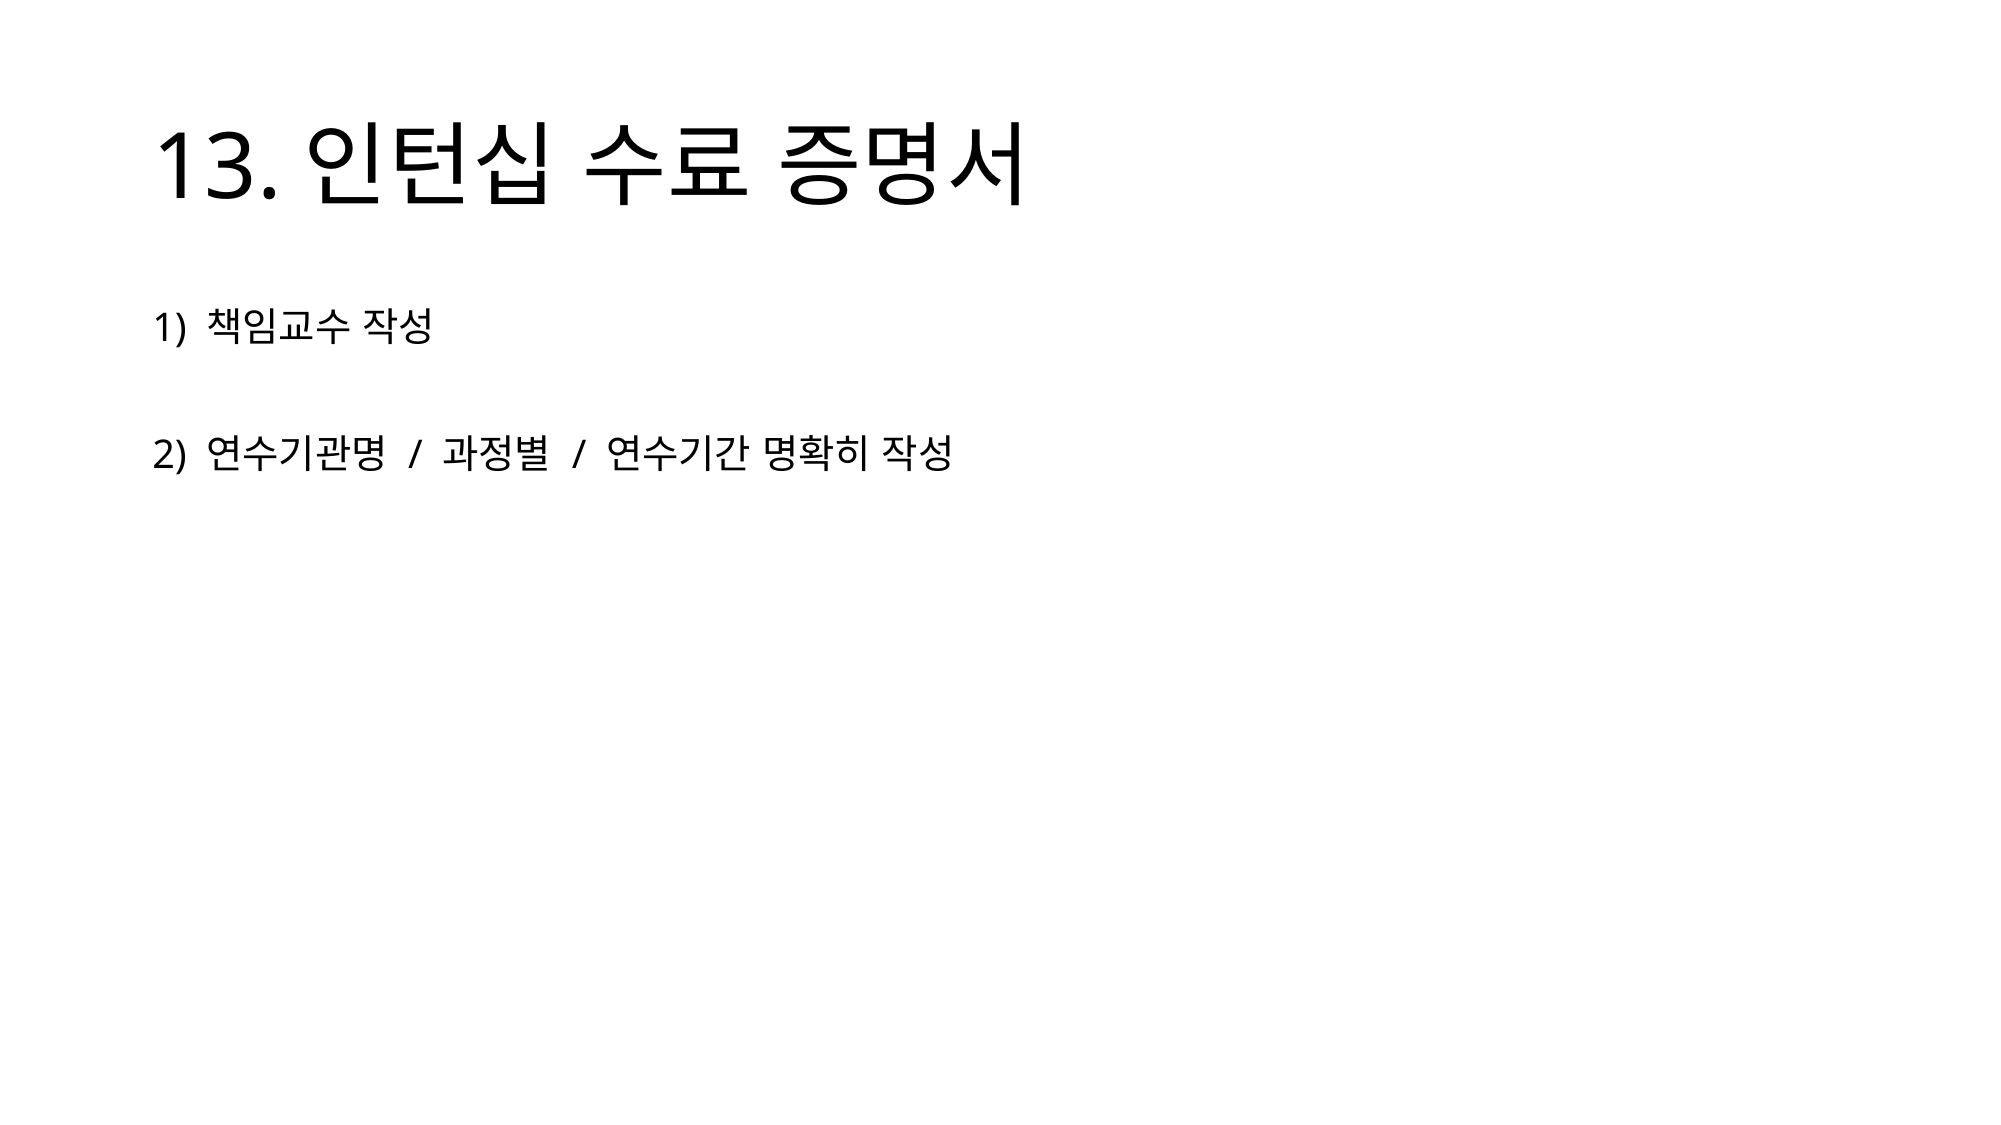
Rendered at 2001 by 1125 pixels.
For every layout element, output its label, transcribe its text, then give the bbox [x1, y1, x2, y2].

list 1) 책임교수 작성 2) 연수기관명 / 과정별 / 연수기간 명확히 작성 [137, 299, 1863, 1014]
title 13.인턴십 수료 증명서 [137, 59, 1863, 278]
